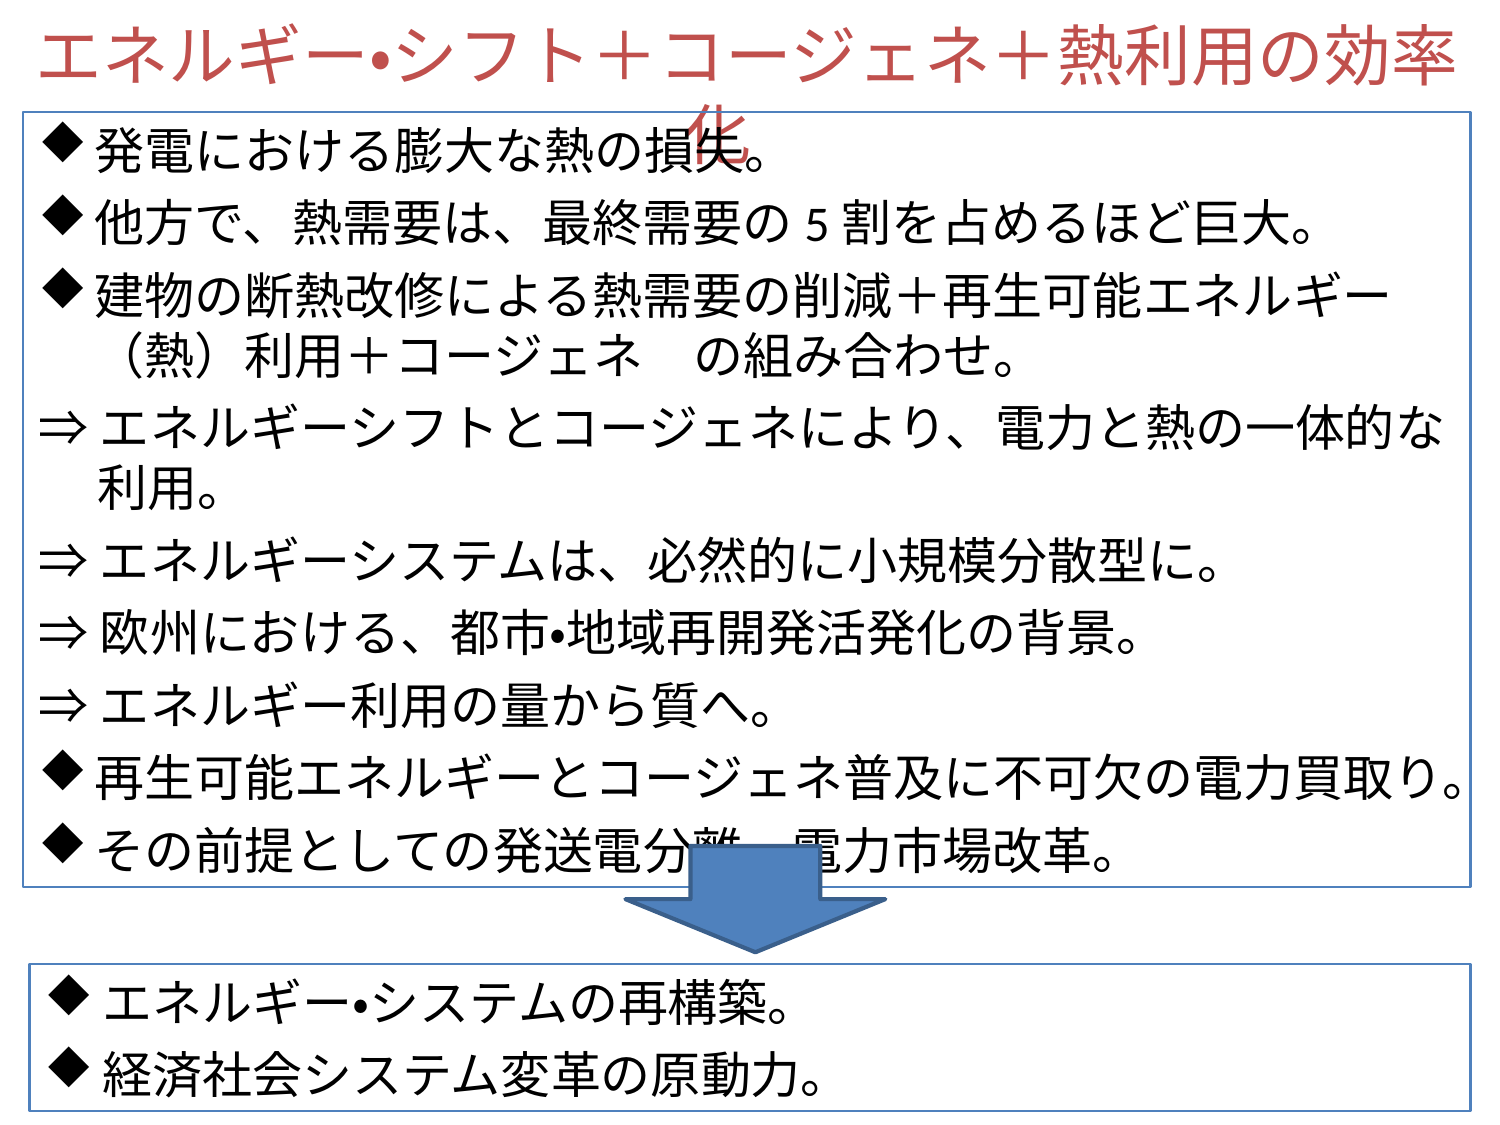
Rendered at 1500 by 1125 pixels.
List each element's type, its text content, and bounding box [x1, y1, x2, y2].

text_box 発電における膨大な熱の損失。 他方で、熱需要は、最終需要の5割を占めるほど巨大。 建物の断熱改修による熱需要の削減＋再生可能エネルギー（熱）利用＋コージェネ の組み合わせ。 ⇒エネルギーシフトとコージェネにより、電力と熱の一体的な利用。 ⇒エネルギーシステムは、必然的に小規模分散型に。 ⇒欧州における、都市・地域再開発活発化の背景。 ⇒エネルギー利用の量から質へ。 再生可能エネルギーとコージェネ普及に不可欠の電力買取り。 その前提としての発送電分離、電力市場改革。 [23, 111, 1471, 887]
text_box エネルギー・システムの再構築。 経済社会システム変革の原動力。 [29, 963, 1471, 1112]
text_box [623, 843, 888, 955]
text_box エネルギー・シフト＋コージェネ＋熱利用の効率化 [0, 5, 1495, 181]
